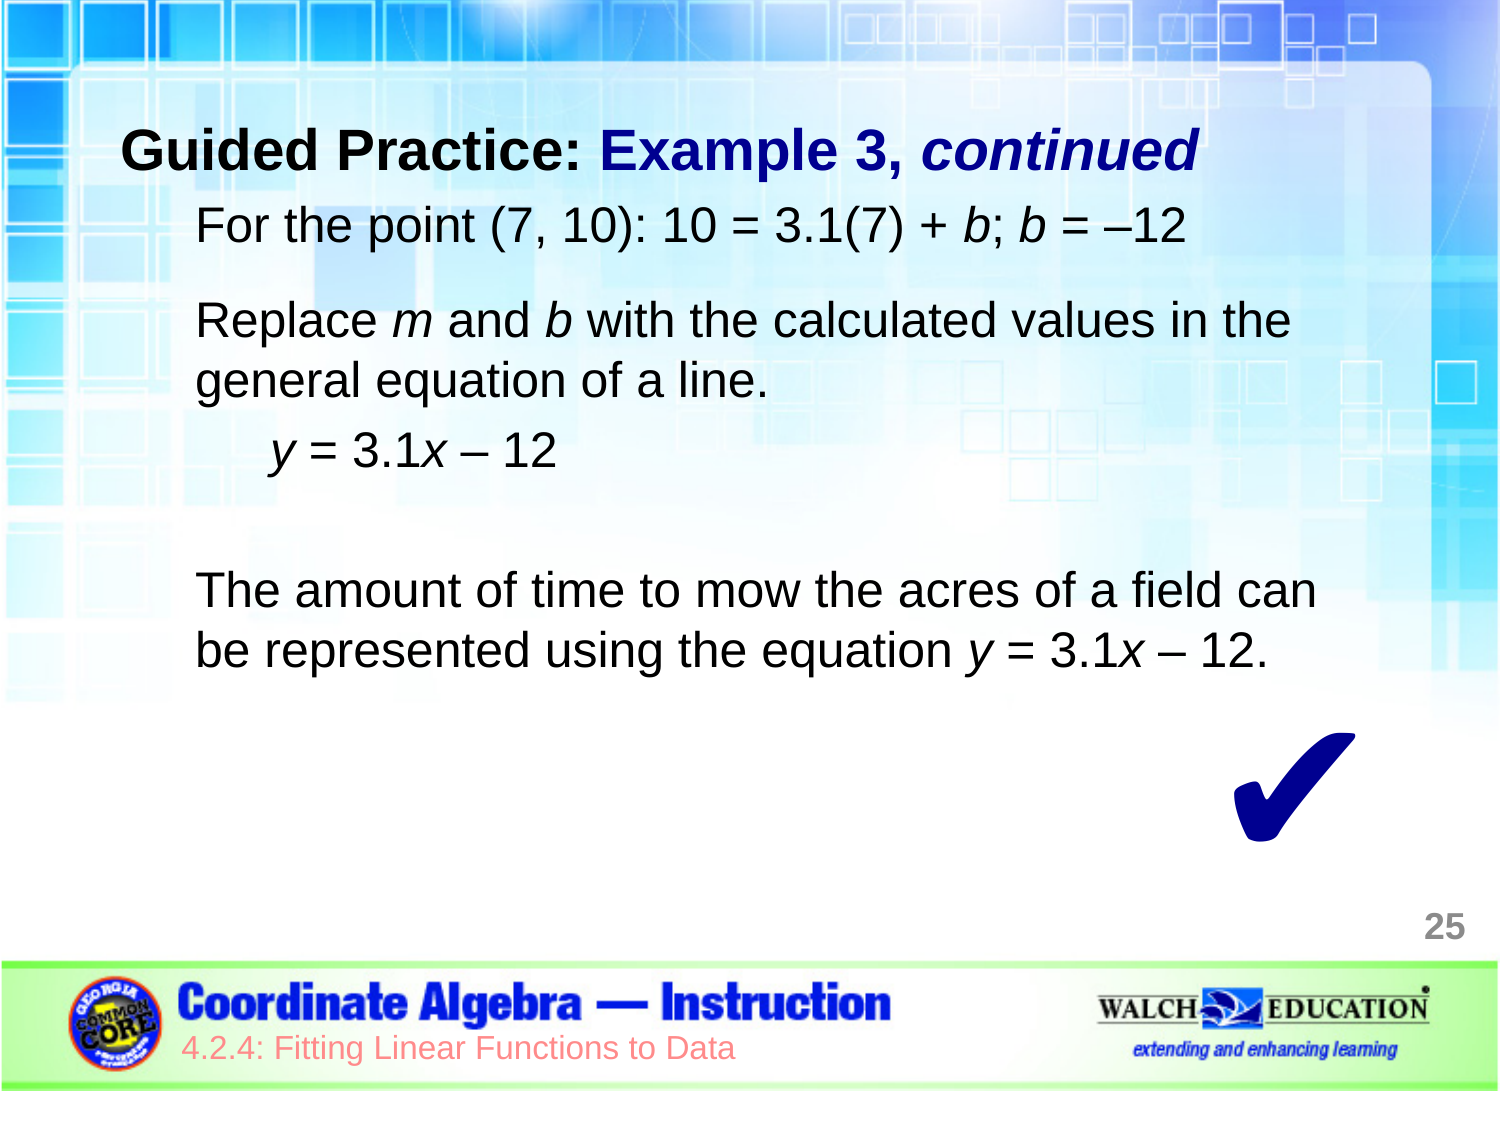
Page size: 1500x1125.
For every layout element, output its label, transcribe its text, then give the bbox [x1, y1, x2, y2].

picture [1, 0, 1500, 1091]
subtitle Guided Practice: Example 3, continued For the point (7, 10): 10 = 3.1(7) + b; b = –12 Replace m and b with the calculated values in the general equation of a line. y = 3.1x – 12 The amount of time to mow the acres of a field can be represented using the equation y = 3.1x – 12. [105, 105, 1394, 925]
text_box ✔ [1128, 651, 1394, 907]
footer 4.2.4: Fitting Linear Functions to Data [166, 1024, 1080, 1069]
slide_number 25 [1361, 901, 1481, 949]
